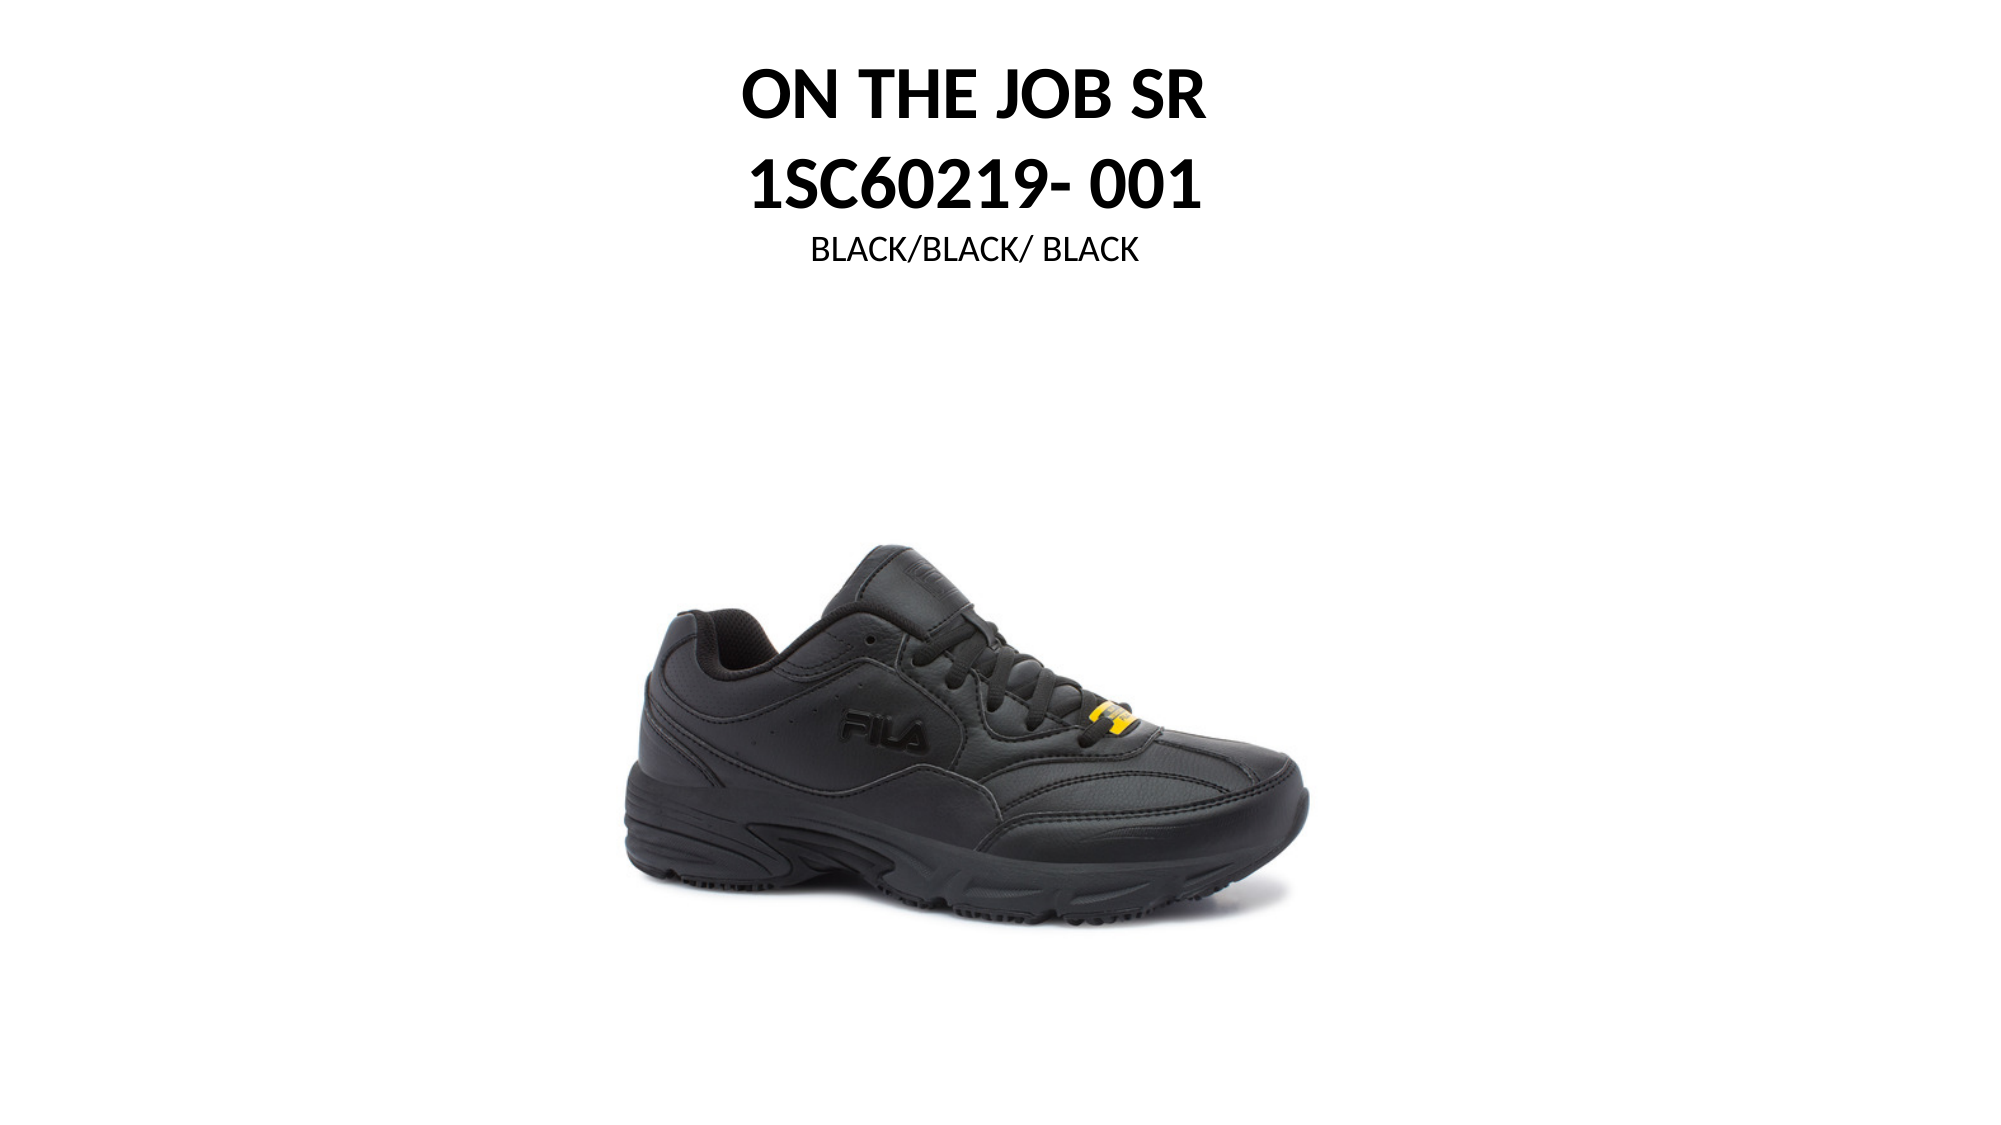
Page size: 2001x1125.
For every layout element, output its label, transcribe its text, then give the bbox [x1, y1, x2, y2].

picture [608, 524, 1342, 956]
text_box ON THE JOB SR 1SC60219- 001 BLACK/BLACK/ BLACK [691, 36, 1258, 277]
